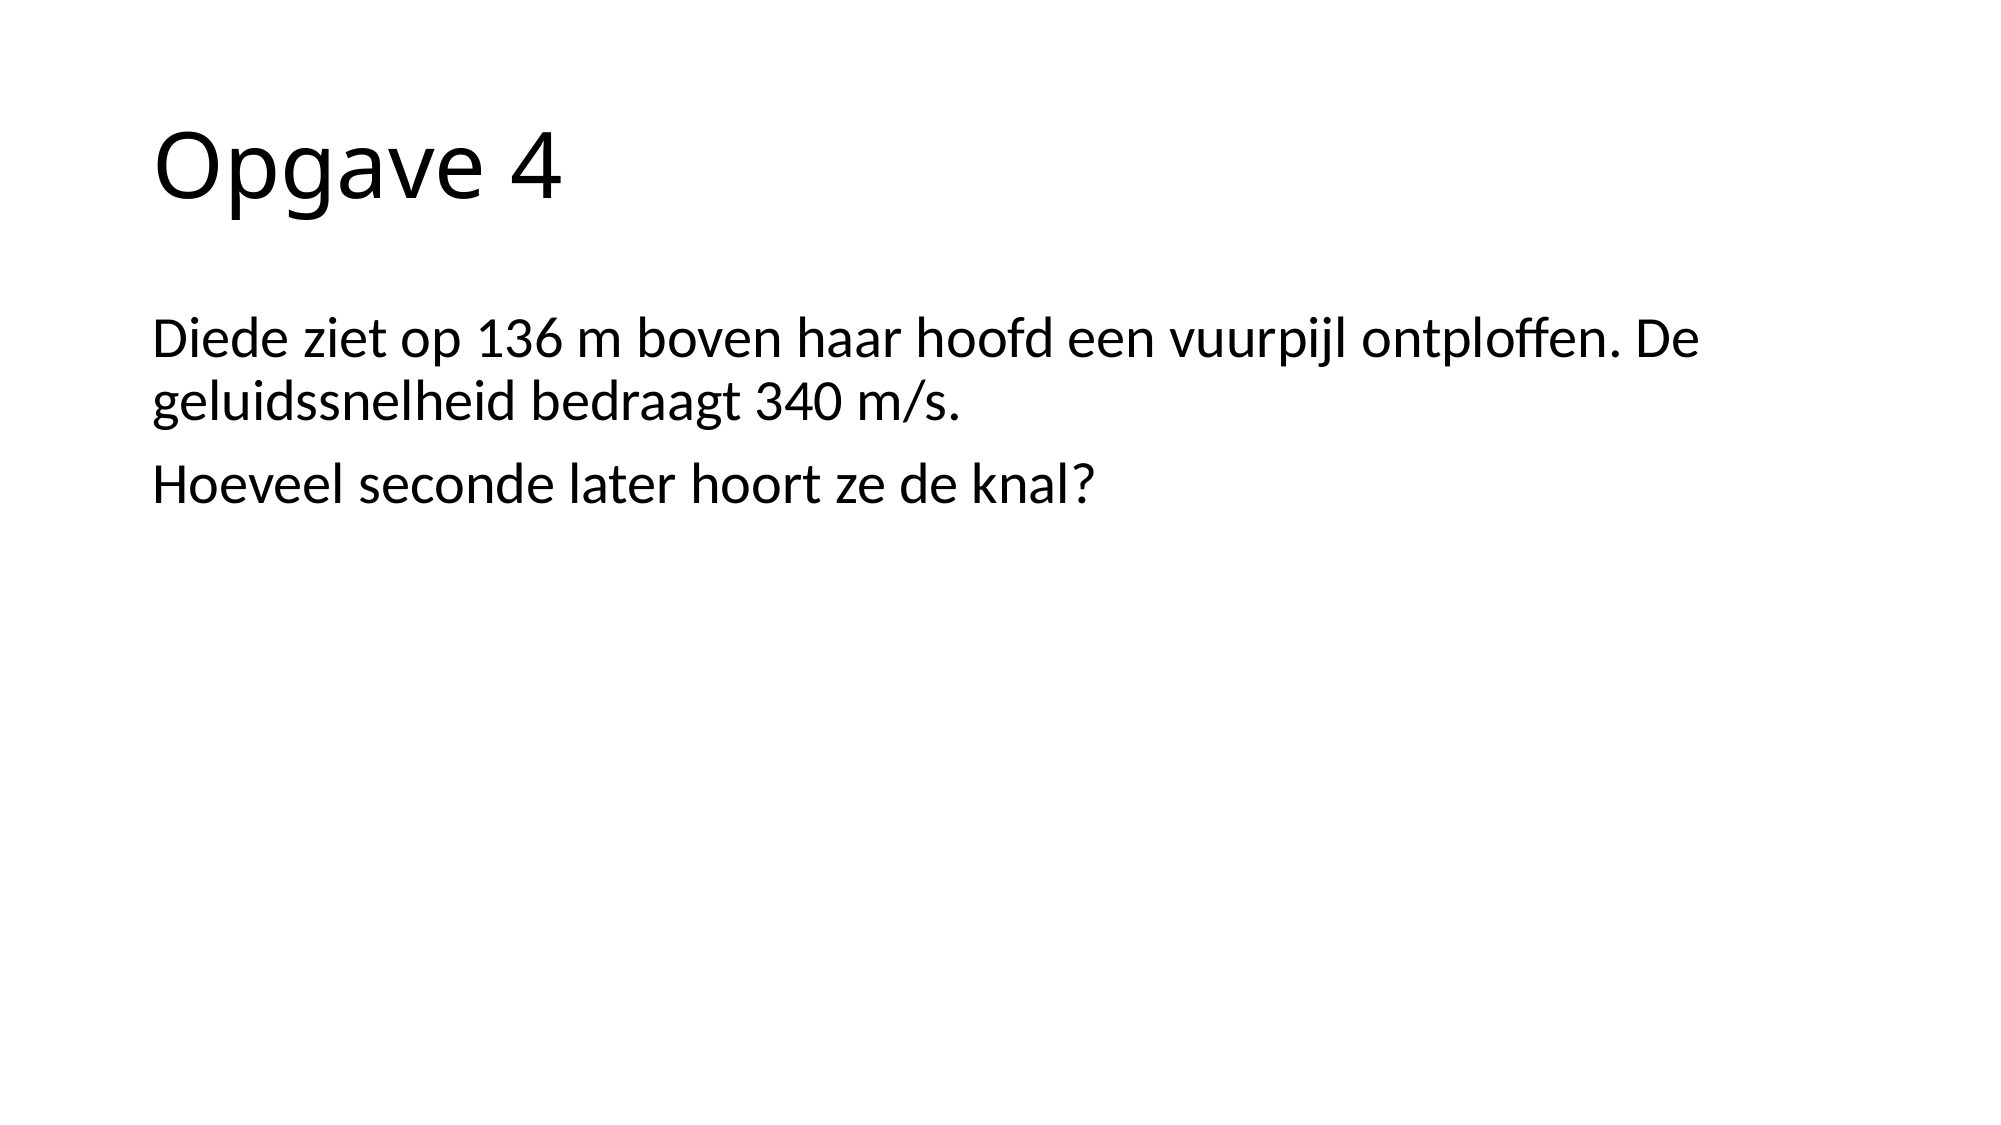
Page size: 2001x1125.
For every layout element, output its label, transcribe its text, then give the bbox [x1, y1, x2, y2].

title Opgave 4 [137, 59, 1863, 278]
list Diede ziet op 136 m boven haar hoofd een vuurpijl ontploffen. De geluidssnelheid bedraagt 340 m/s. Hoeveel seconde later hoort ze de knal? [137, 299, 1863, 1014]
